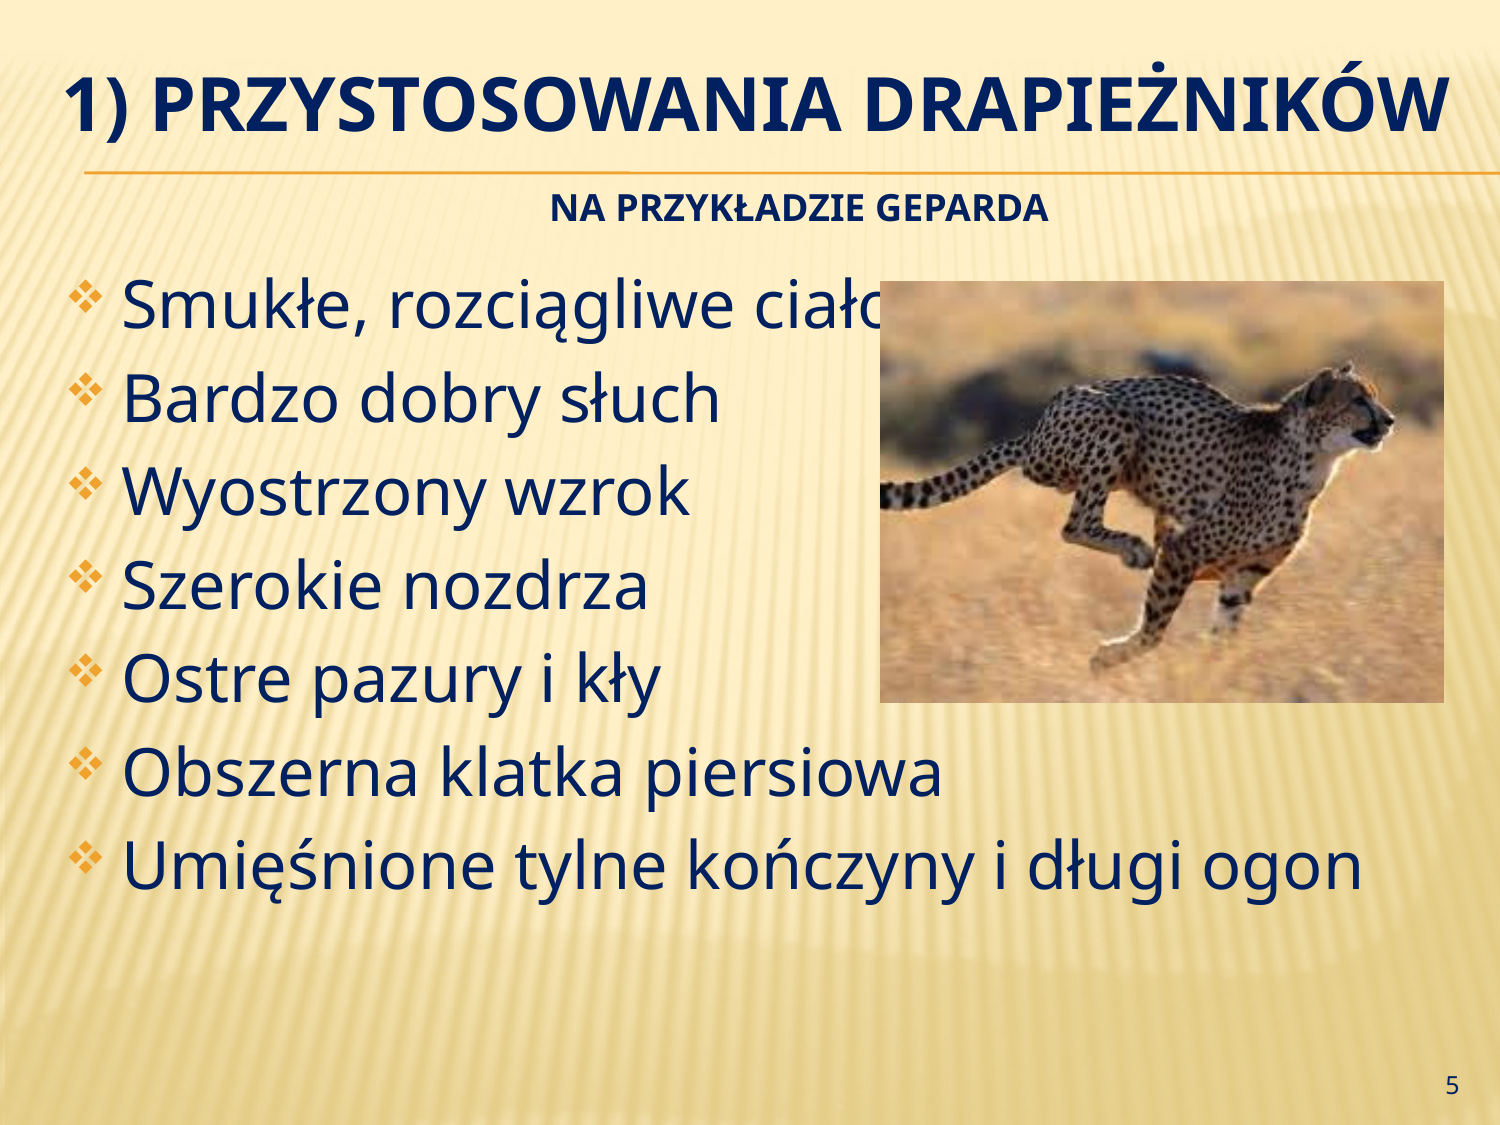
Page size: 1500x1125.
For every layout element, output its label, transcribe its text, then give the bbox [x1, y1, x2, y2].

slide_number 5 [1350, 1061, 1475, 1103]
list Smukłe, rozciągliwe ciało Bardzo dobry słuch Wyostrzony wzrok Szerokie nozdrza Ostre pazury i kły Obszerna klatka piersiowa Umięśnione tylne kończyny i długi ogon [50, 254, 1475, 998]
title 1) Przystosowania drapieżników na przykładzie geparda [46, 23, 1472, 270]
picture [880, 280, 1445, 704]
